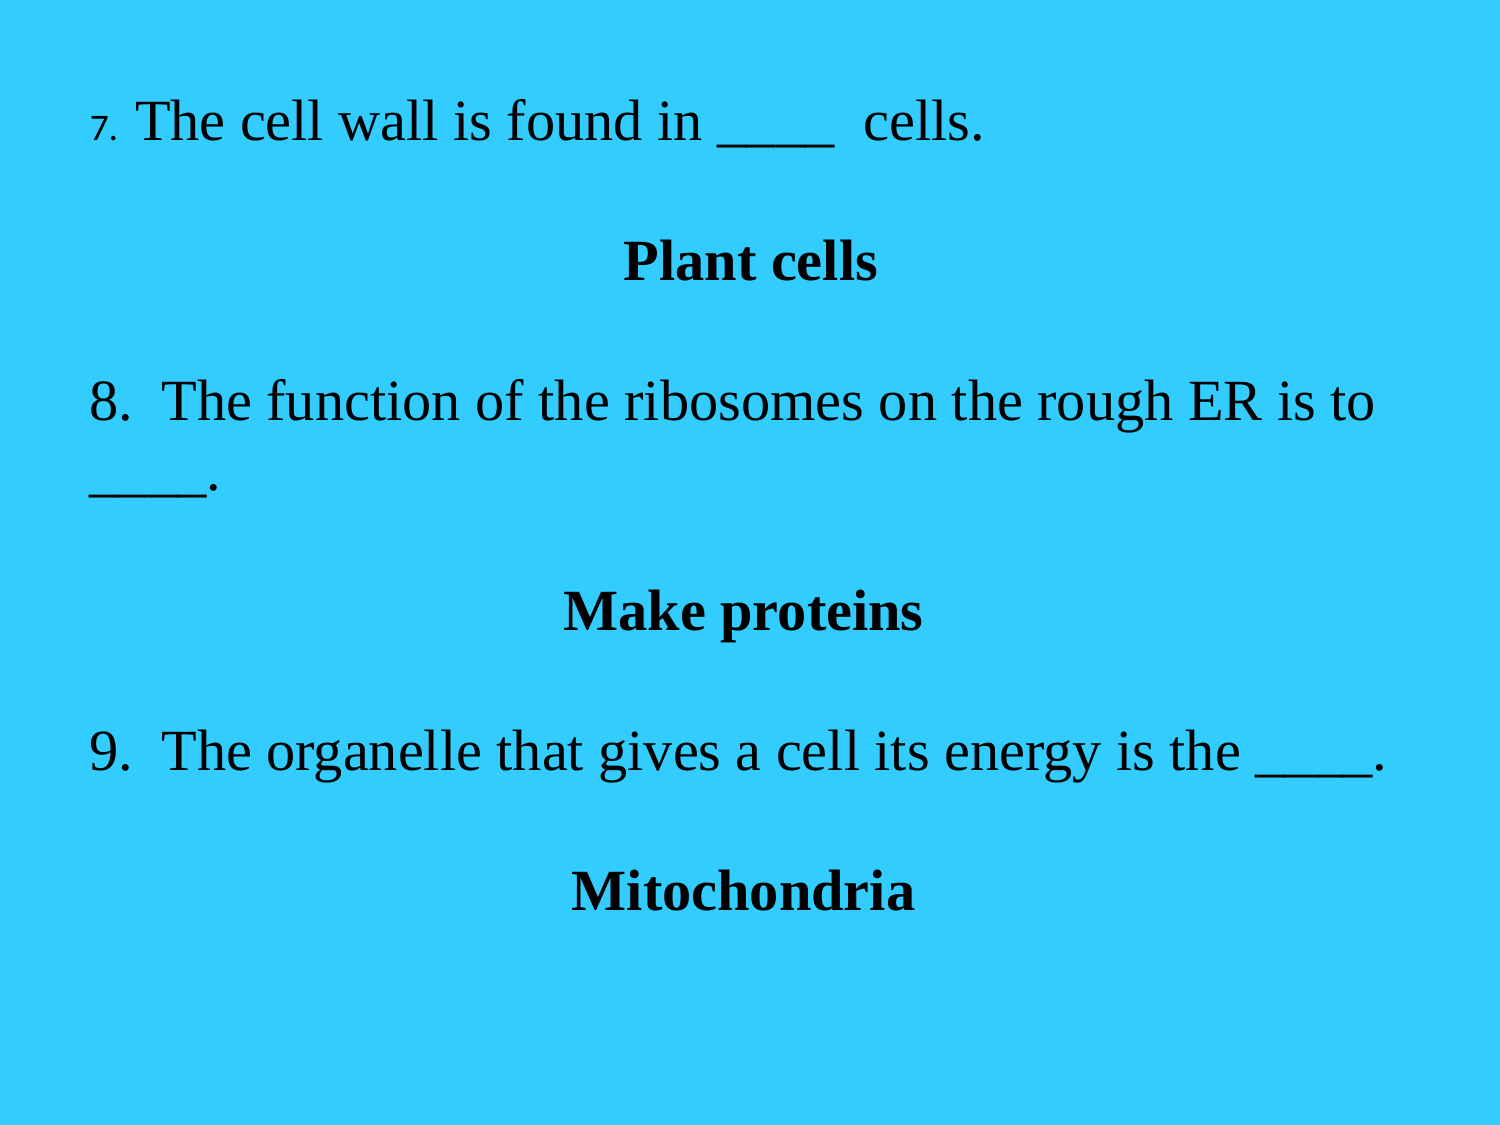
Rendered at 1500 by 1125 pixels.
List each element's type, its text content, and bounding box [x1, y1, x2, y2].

text_box 7. The cell wall is found in ____ cells. Plant cells 8. The function of the ribosomes on the rough ER is to ____. Make proteins 9. The organelle that gives a cell its energy is the ____. Mitochondria [74, 74, 1413, 930]
